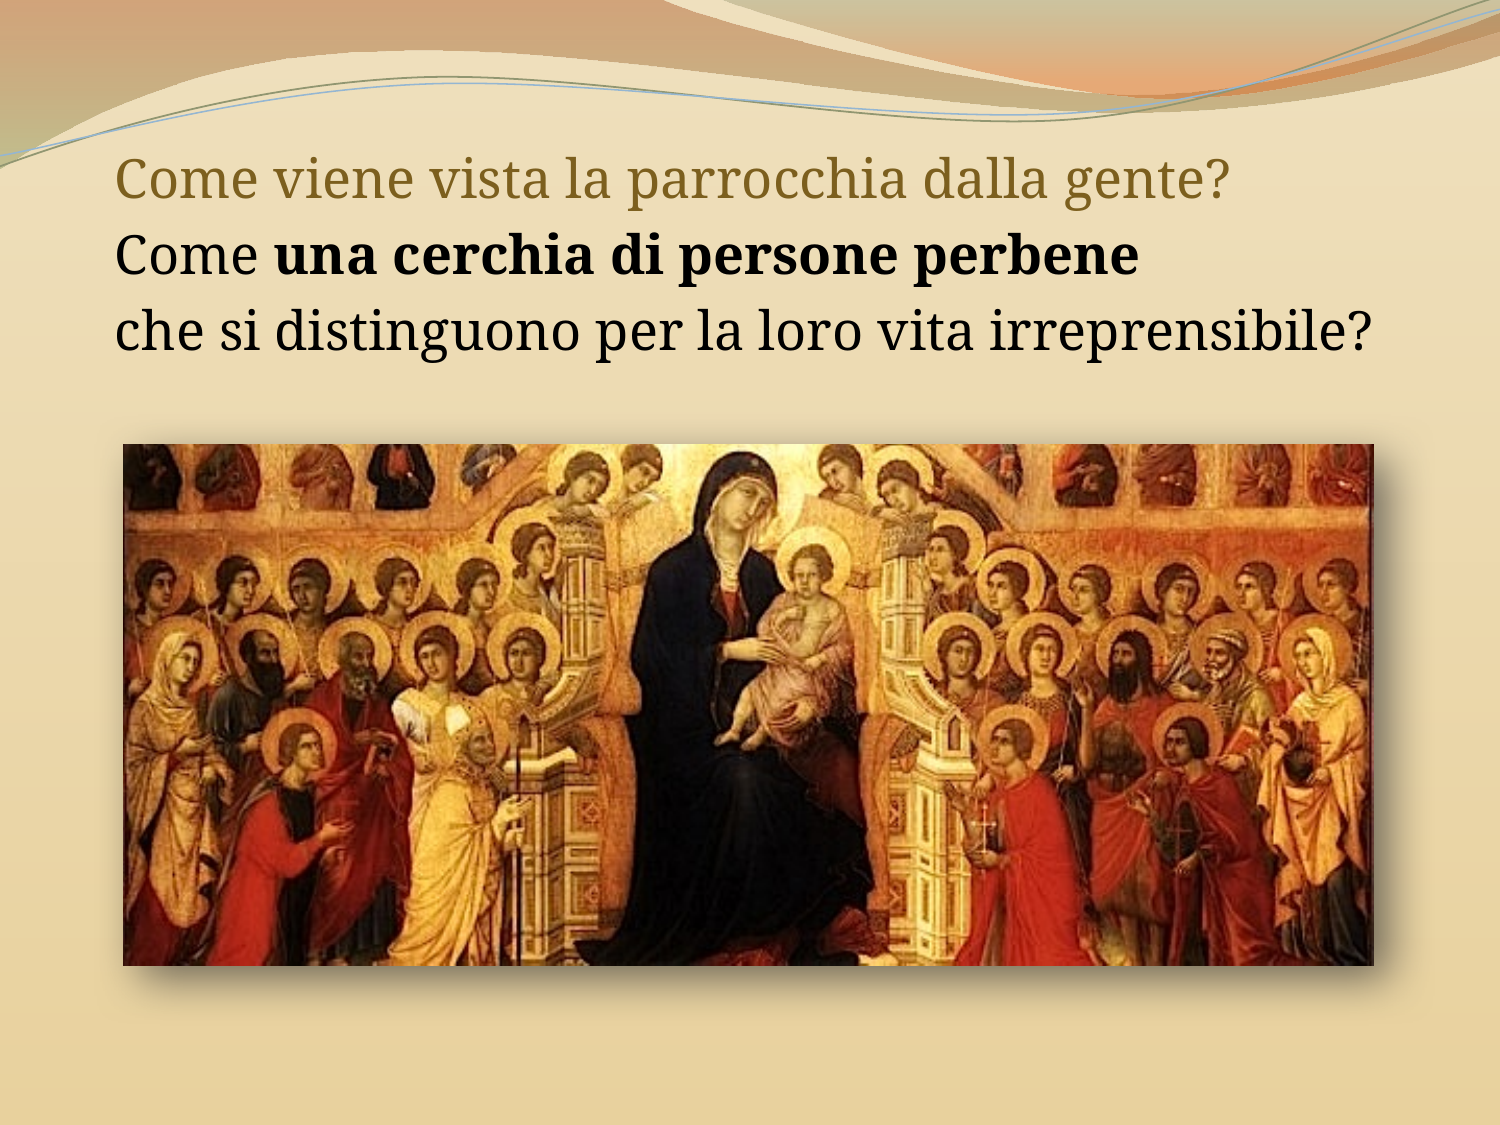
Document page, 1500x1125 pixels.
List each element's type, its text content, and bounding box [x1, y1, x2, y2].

list Come viene vista la parrocchia dalla gente? Come una cerchia di persone perbene che si distinguono per la loro vita irreprensibile? [100, 137, 1451, 880]
picture [123, 444, 1375, 966]
